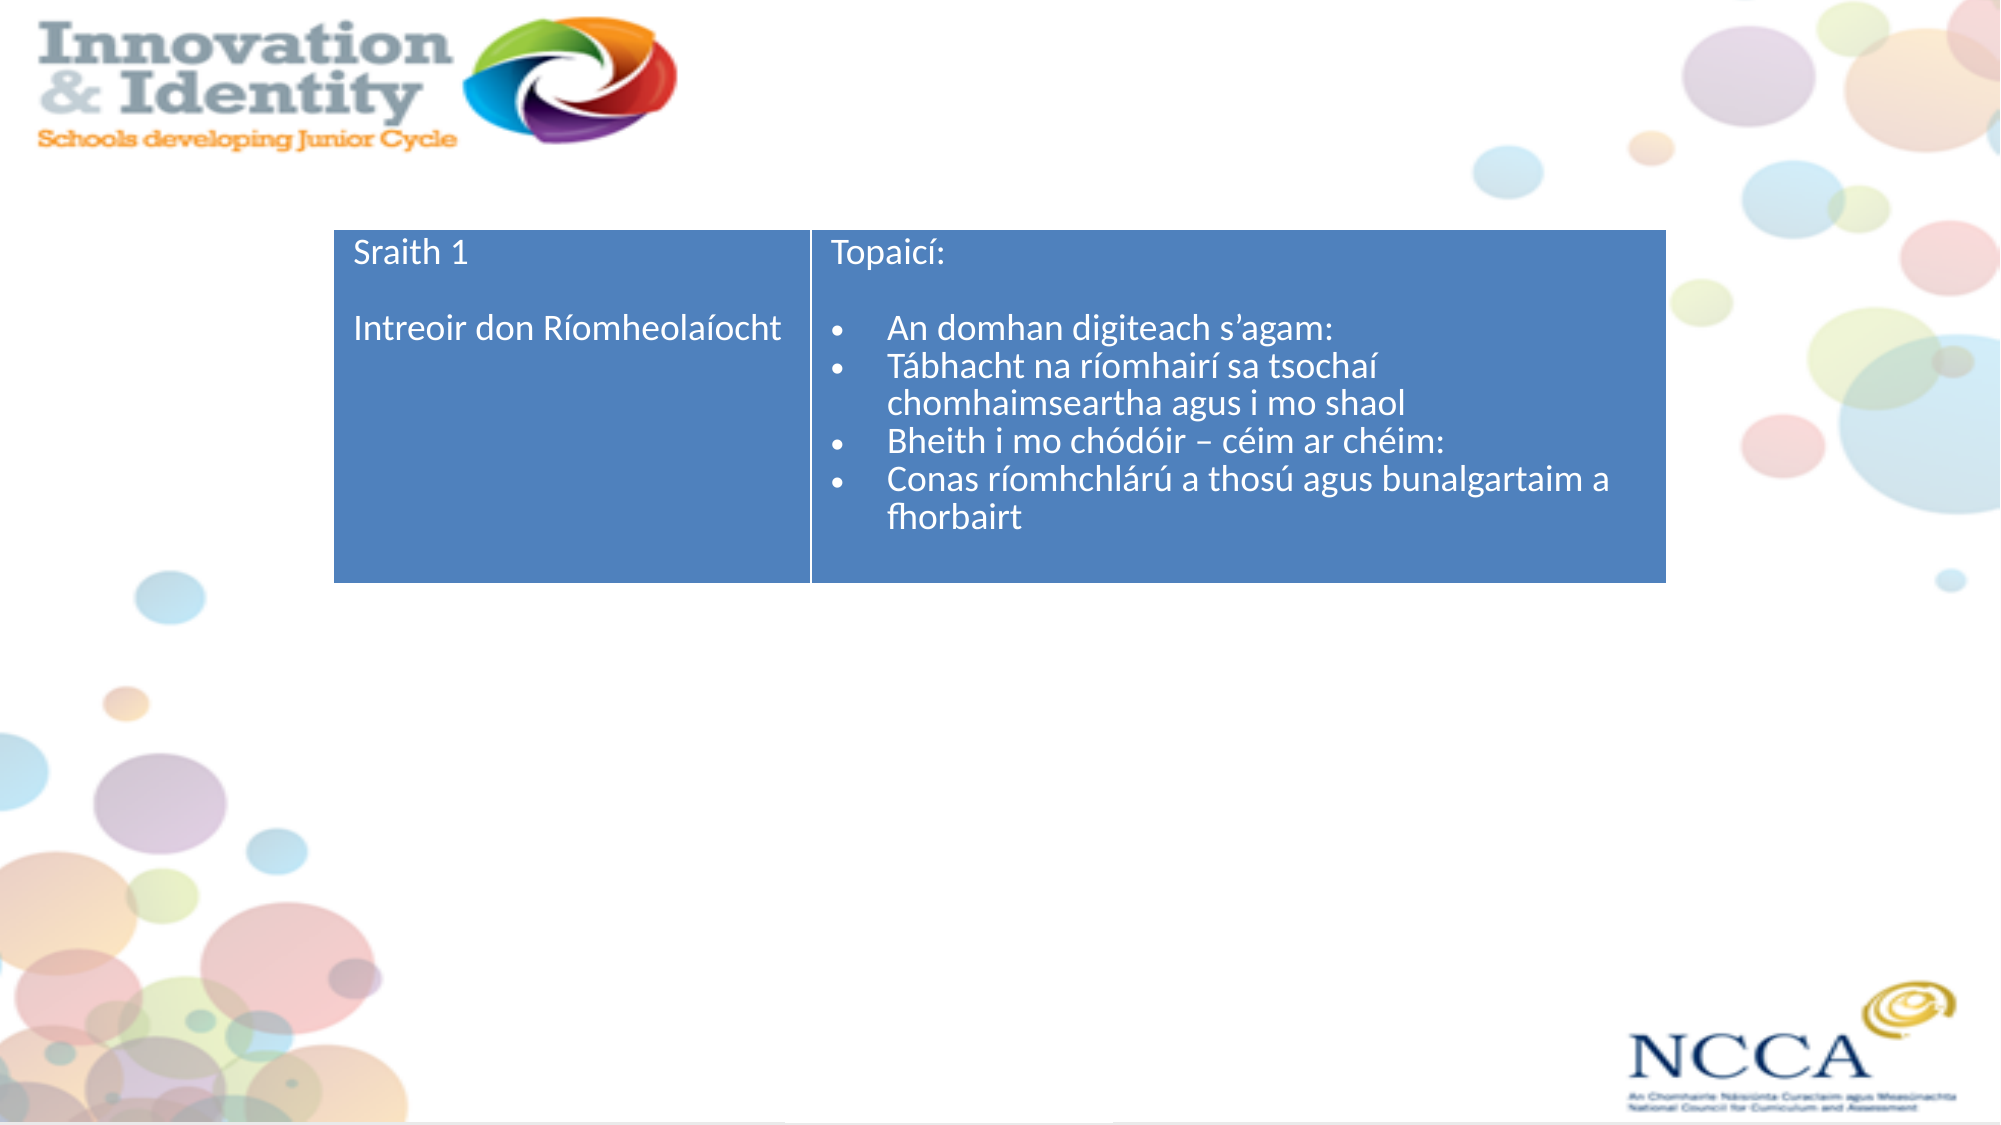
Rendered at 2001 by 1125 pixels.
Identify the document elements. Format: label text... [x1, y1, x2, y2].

table_header Sraith 1 Intreoir don Ríomheolaíocht [334, 230, 810, 583]
table_header Topaicí: An domhan digiteach s’agam: Tábhacht na ríomhairí sa tsochaí chomhaimseartha agus i mo shaol Bheith i mo chódóir – céim ar chéim: Conas ríomhchlárú a thosú agus bunalgartaim a fhorbairt [812, 230, 1666, 583]
picture [0, 0, 2001, 1125]
